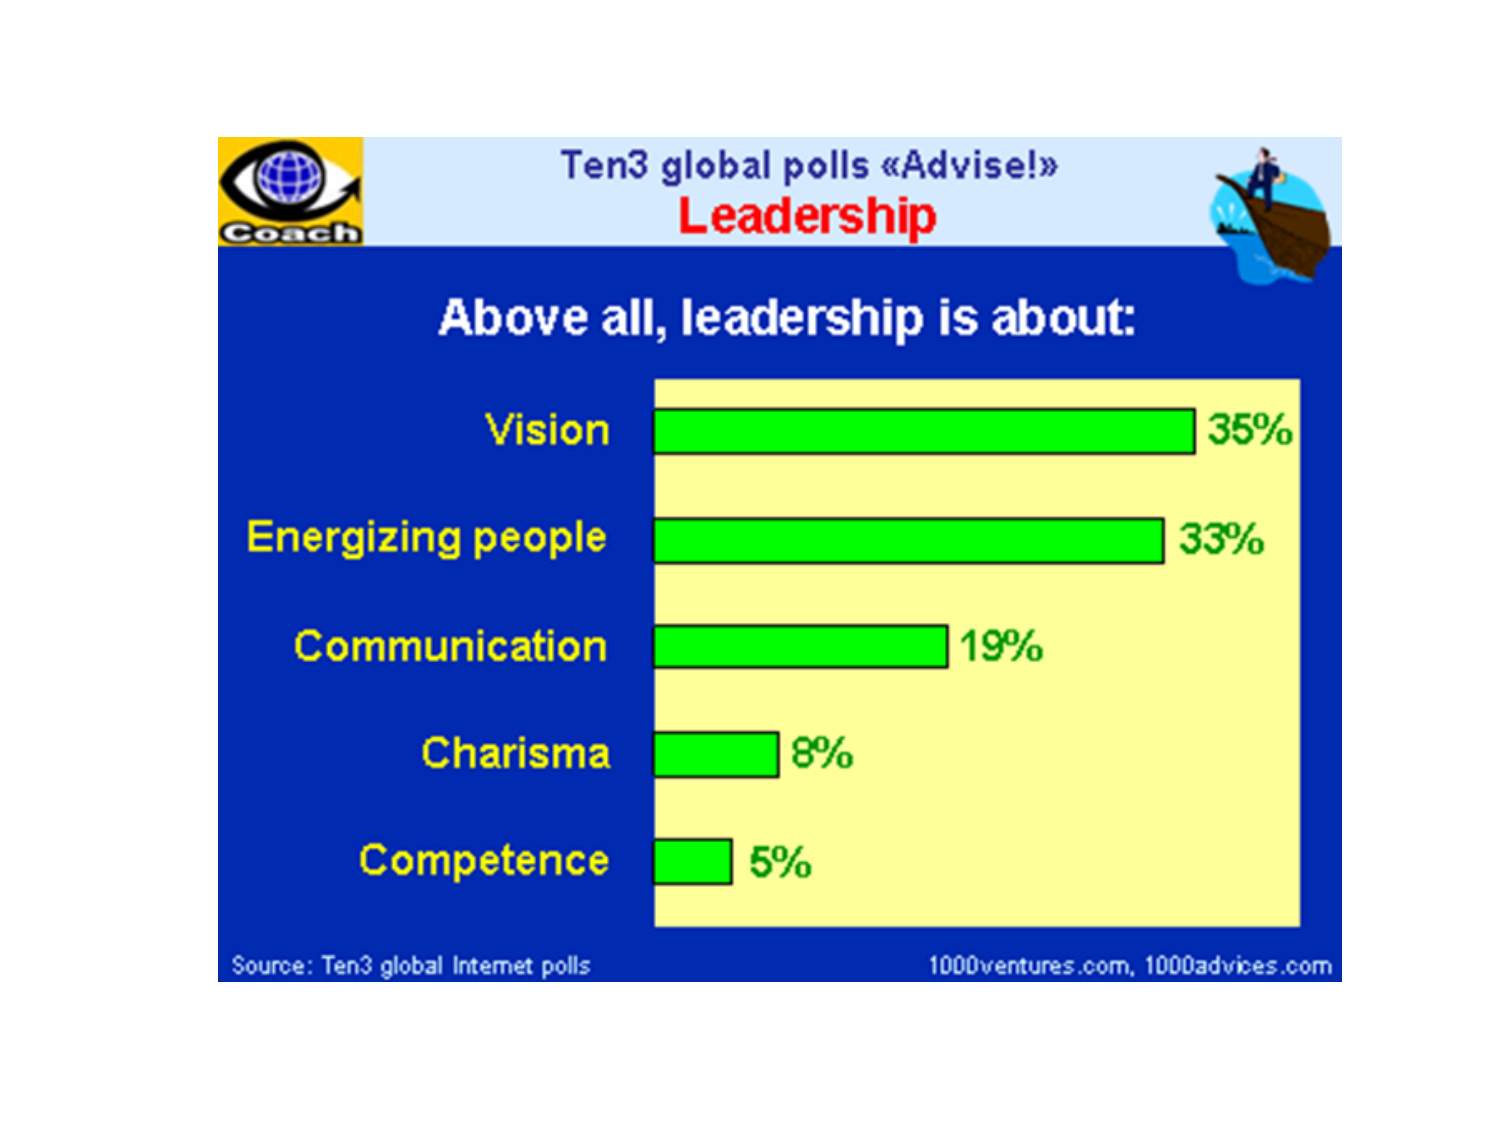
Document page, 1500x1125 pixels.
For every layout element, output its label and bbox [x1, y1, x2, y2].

picture [218, 136, 1343, 982]
